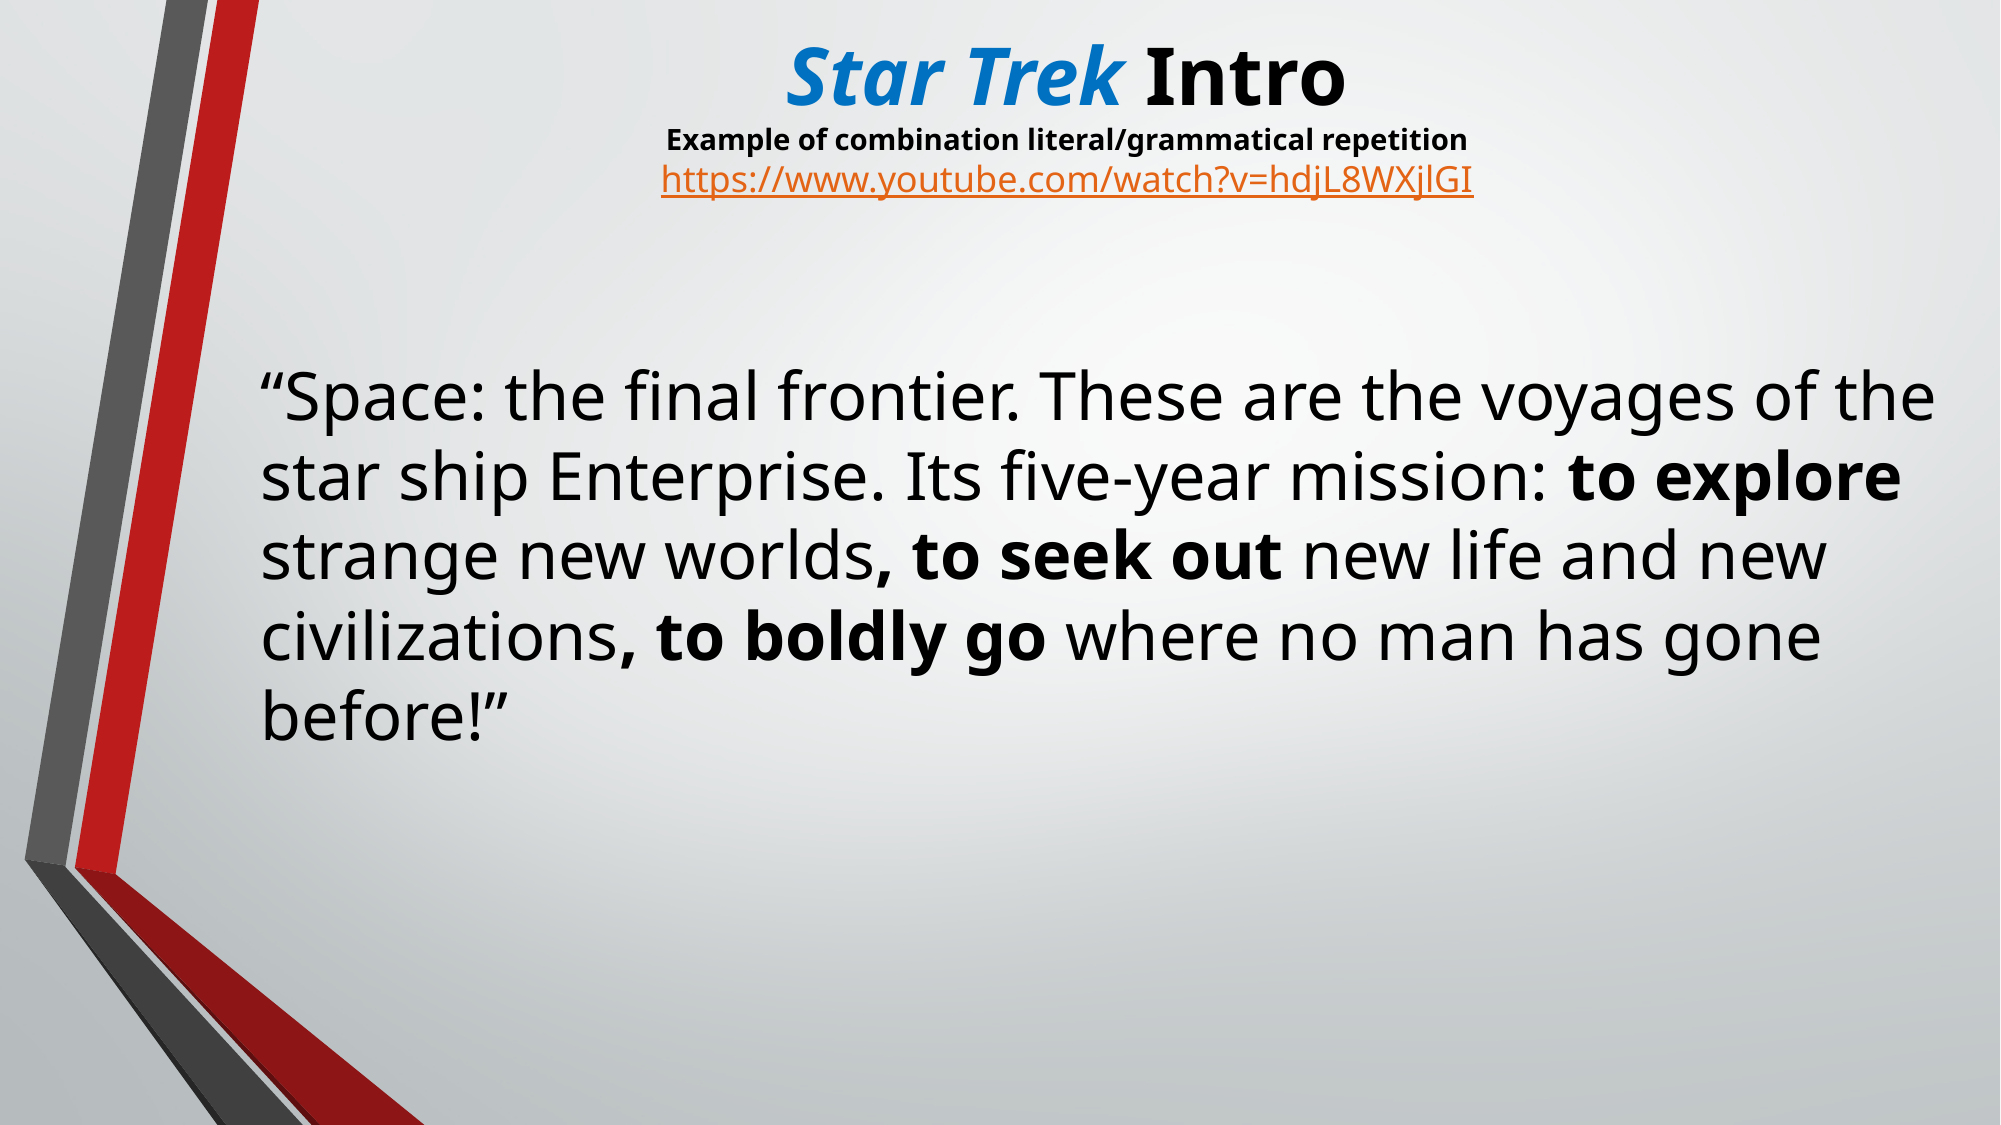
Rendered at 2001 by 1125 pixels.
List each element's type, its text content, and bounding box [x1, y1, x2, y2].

list “Space: the final frontier. These are the voyages of the star ship Enterprise. Its five-year mission: to explore strange new worlds, to seek out new life and new civilizations, to boldly go where no man has gone before!” [245, 255, 2000, 1040]
title Star Trek Intro Example of combination literal/grammatical repetition https://www.youtube.com/watch?v=hdjL8WXjlGI [245, 16, 1890, 255]
